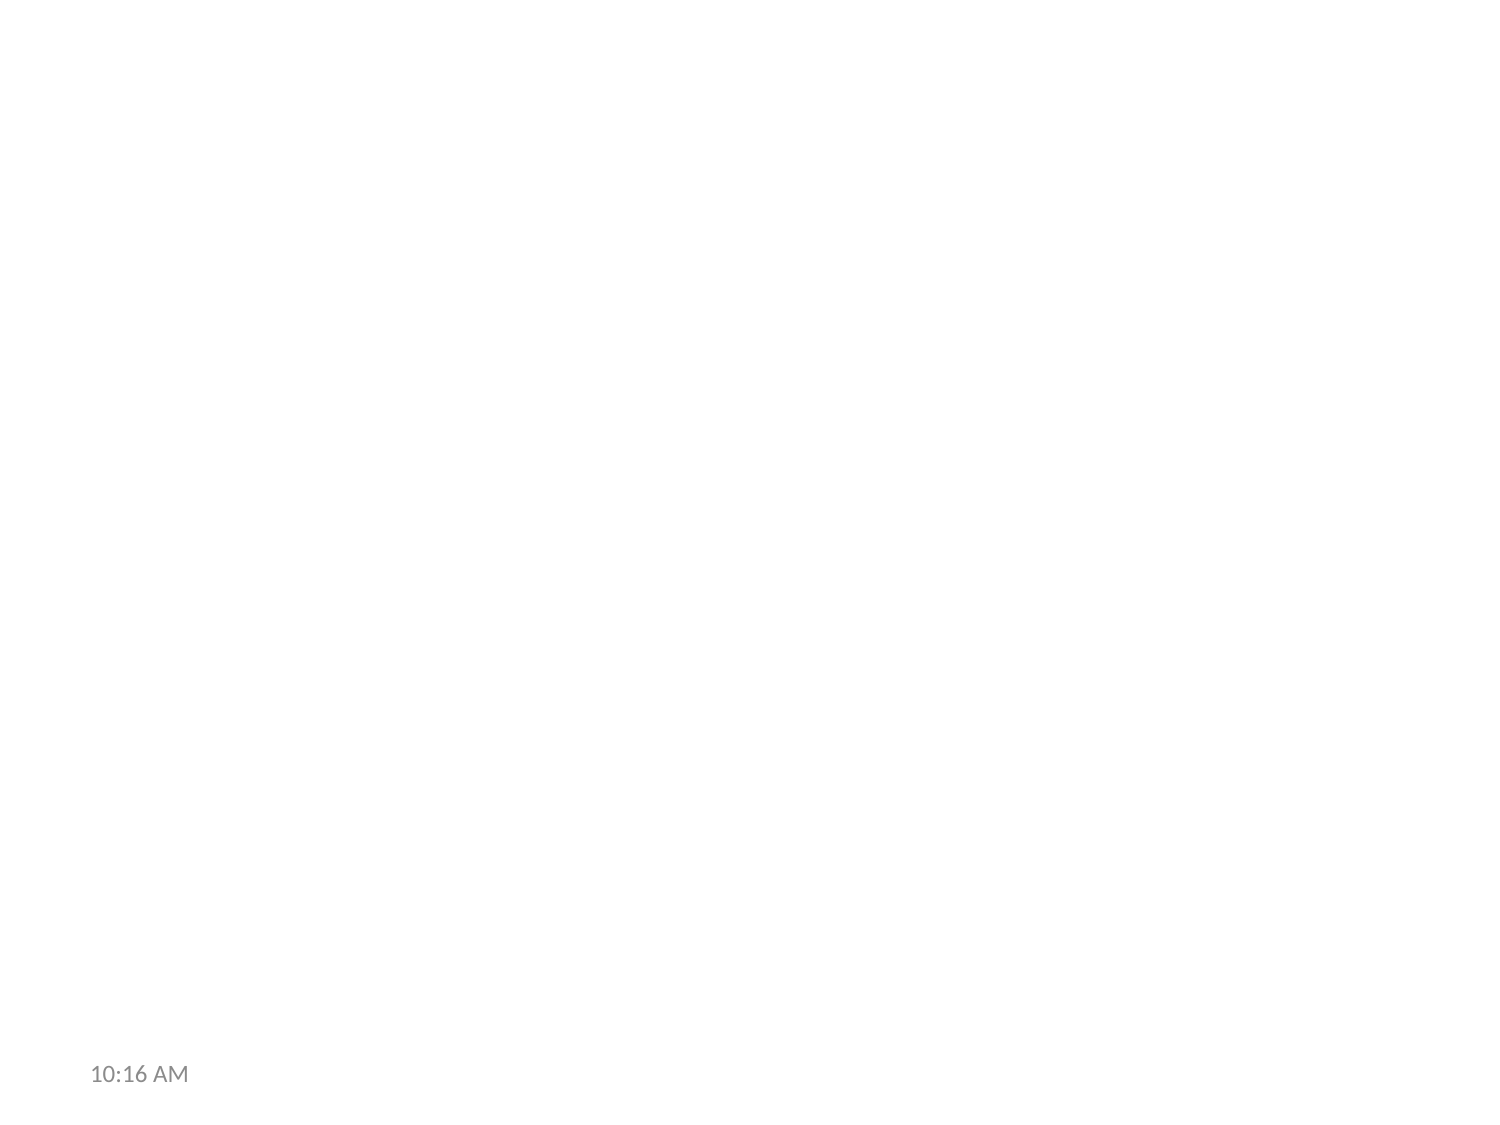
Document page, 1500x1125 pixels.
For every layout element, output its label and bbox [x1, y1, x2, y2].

slide_number [75, 1042, 425, 1103]
